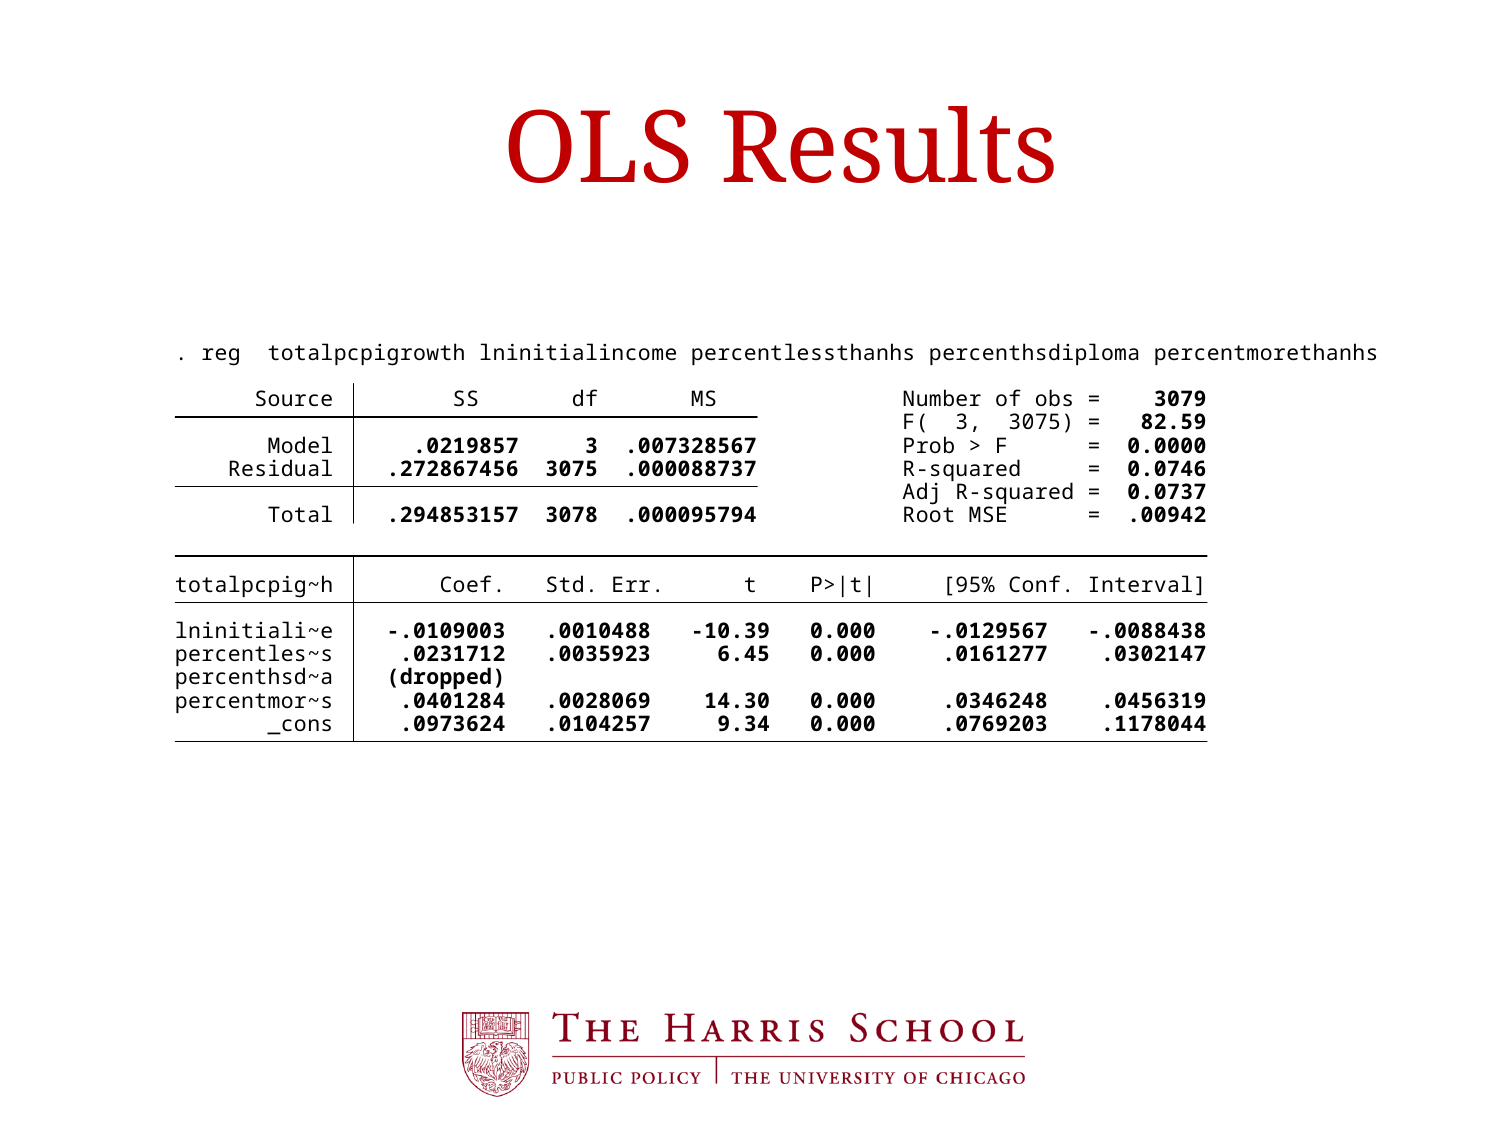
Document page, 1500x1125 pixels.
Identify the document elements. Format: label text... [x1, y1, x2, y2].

picture [174, 337, 1500, 755]
text_box OLS Results [112, 75, 1450, 210]
picture [462, 1012, 1026, 1097]
